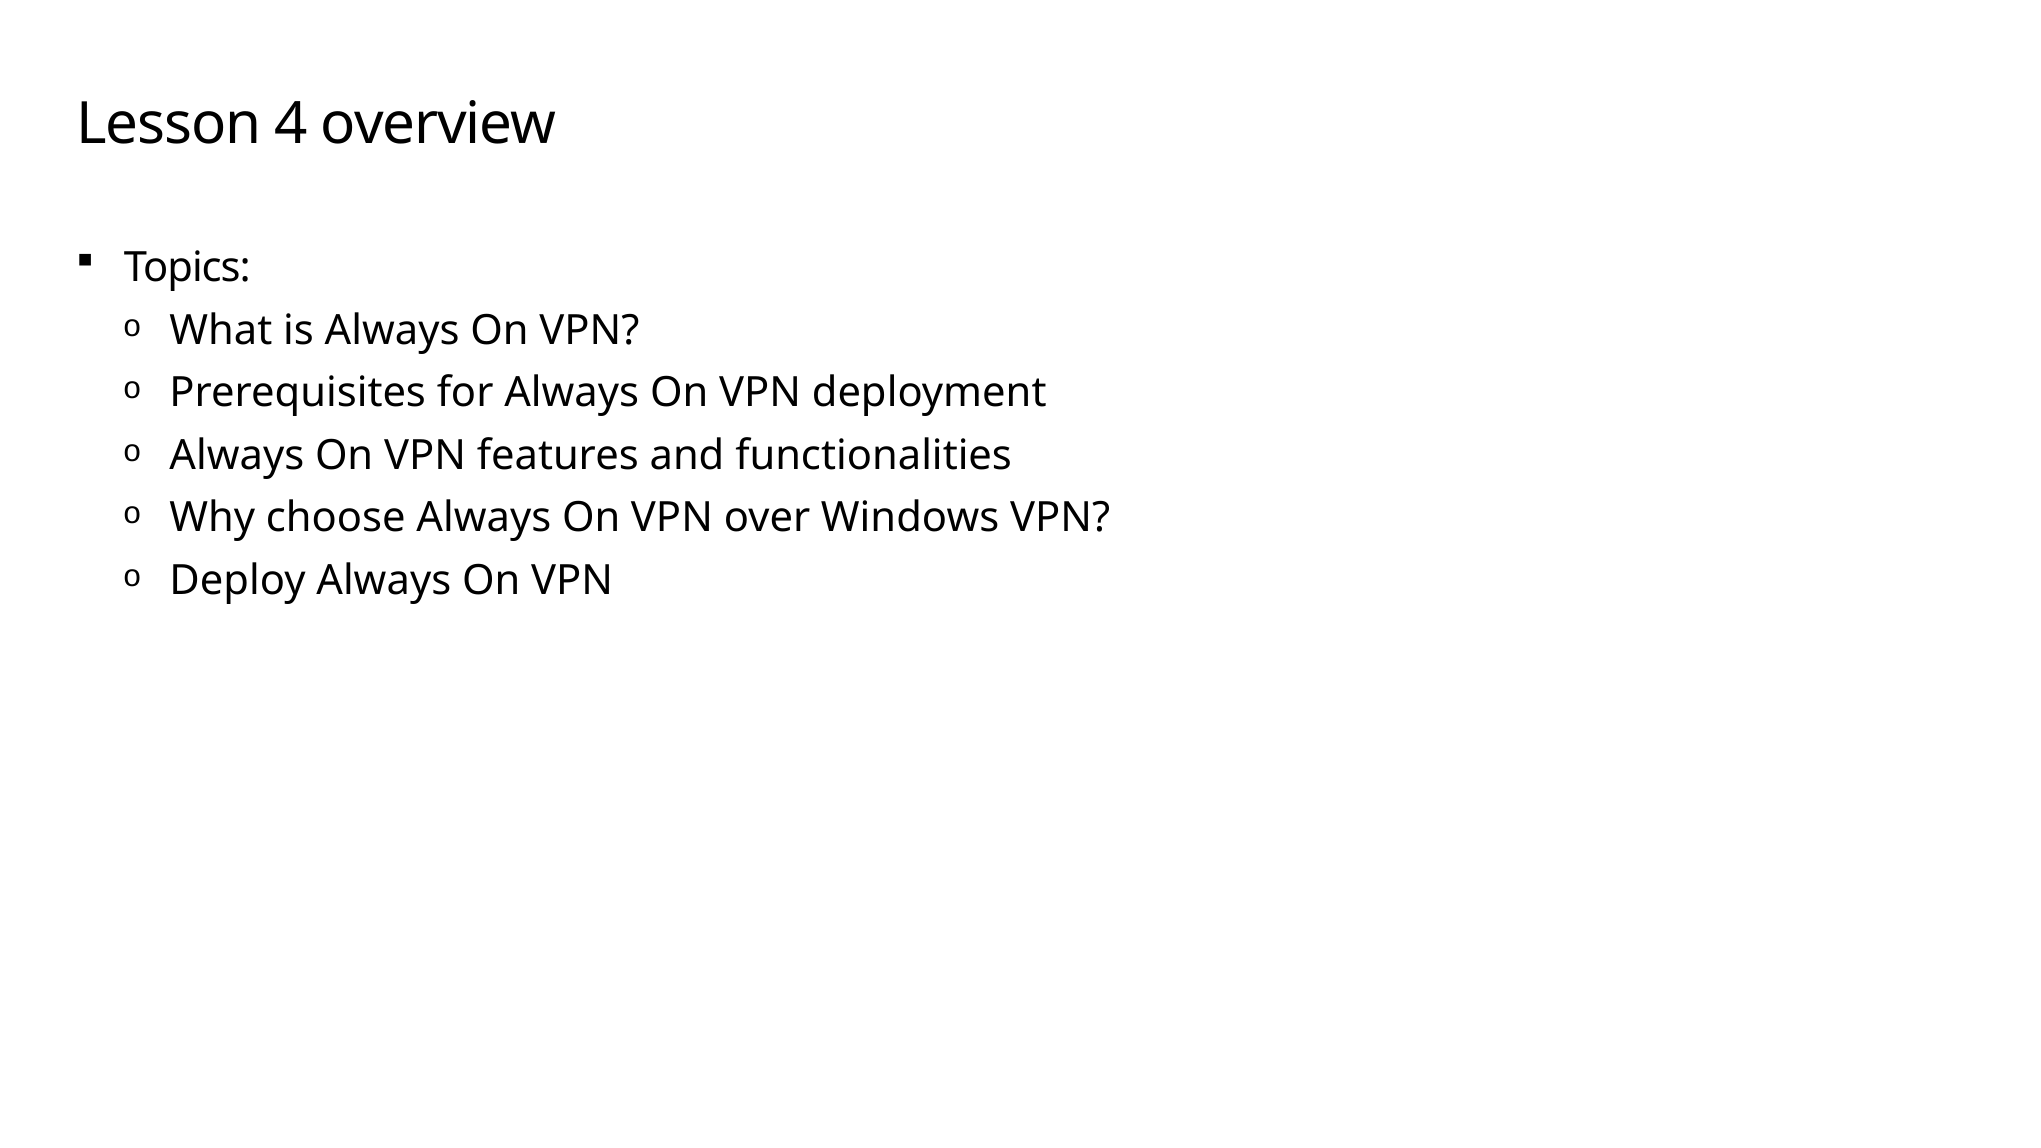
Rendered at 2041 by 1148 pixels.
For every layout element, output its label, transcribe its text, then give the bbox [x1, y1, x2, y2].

list Topics: What is Always On VPN? Prerequisites for Always On VPN deployment Always On VPN features and functionalities Why choose Always On VPN over Windows VPN? Deploy Always On VPN [76, 240, 1970, 1074]
title Lesson 4 overview [76, 93, 1968, 161]
